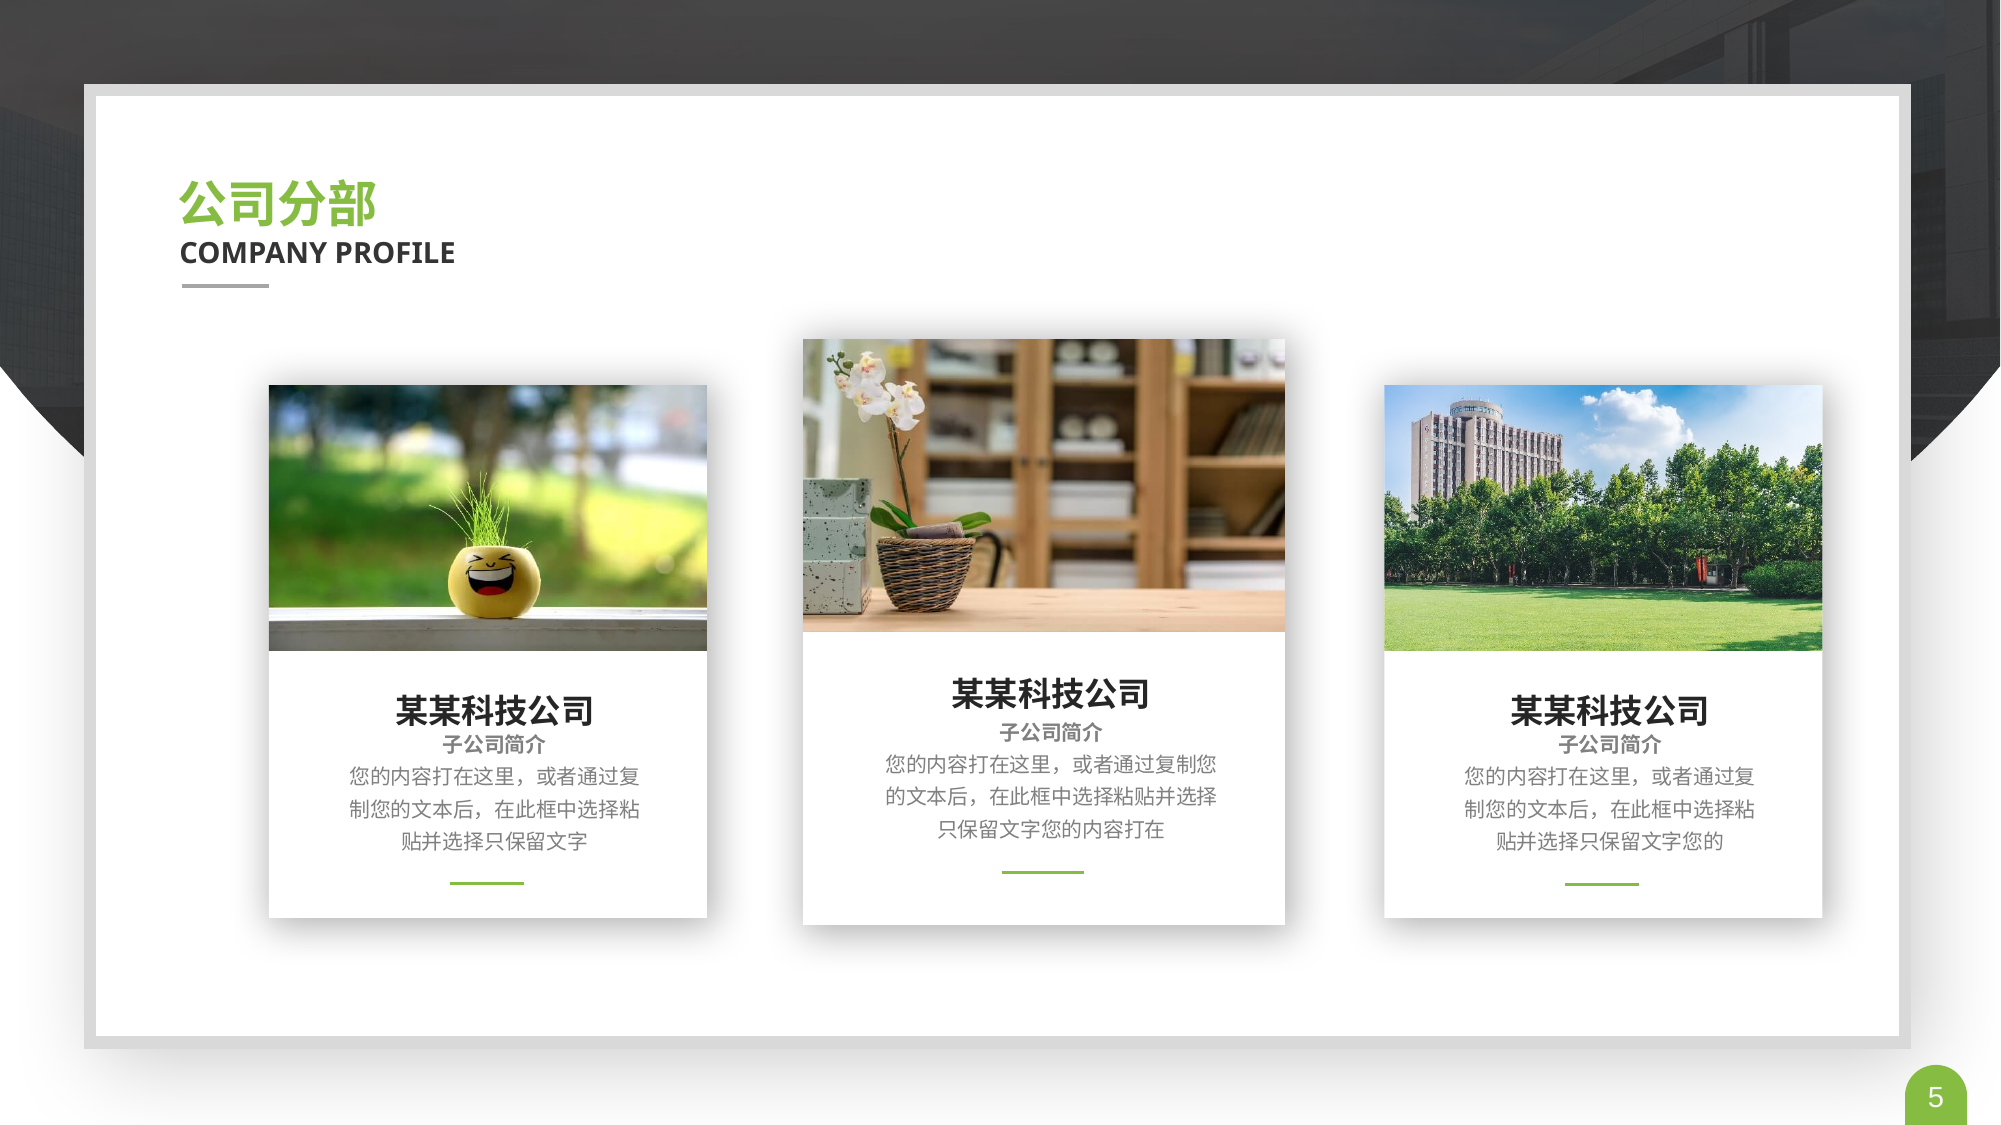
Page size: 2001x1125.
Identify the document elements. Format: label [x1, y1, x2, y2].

text_box [803, 339, 1286, 925]
text_box [162, 146, 749, 312]
text_box [1384, 385, 1823, 918]
text_box [268, 385, 707, 918]
